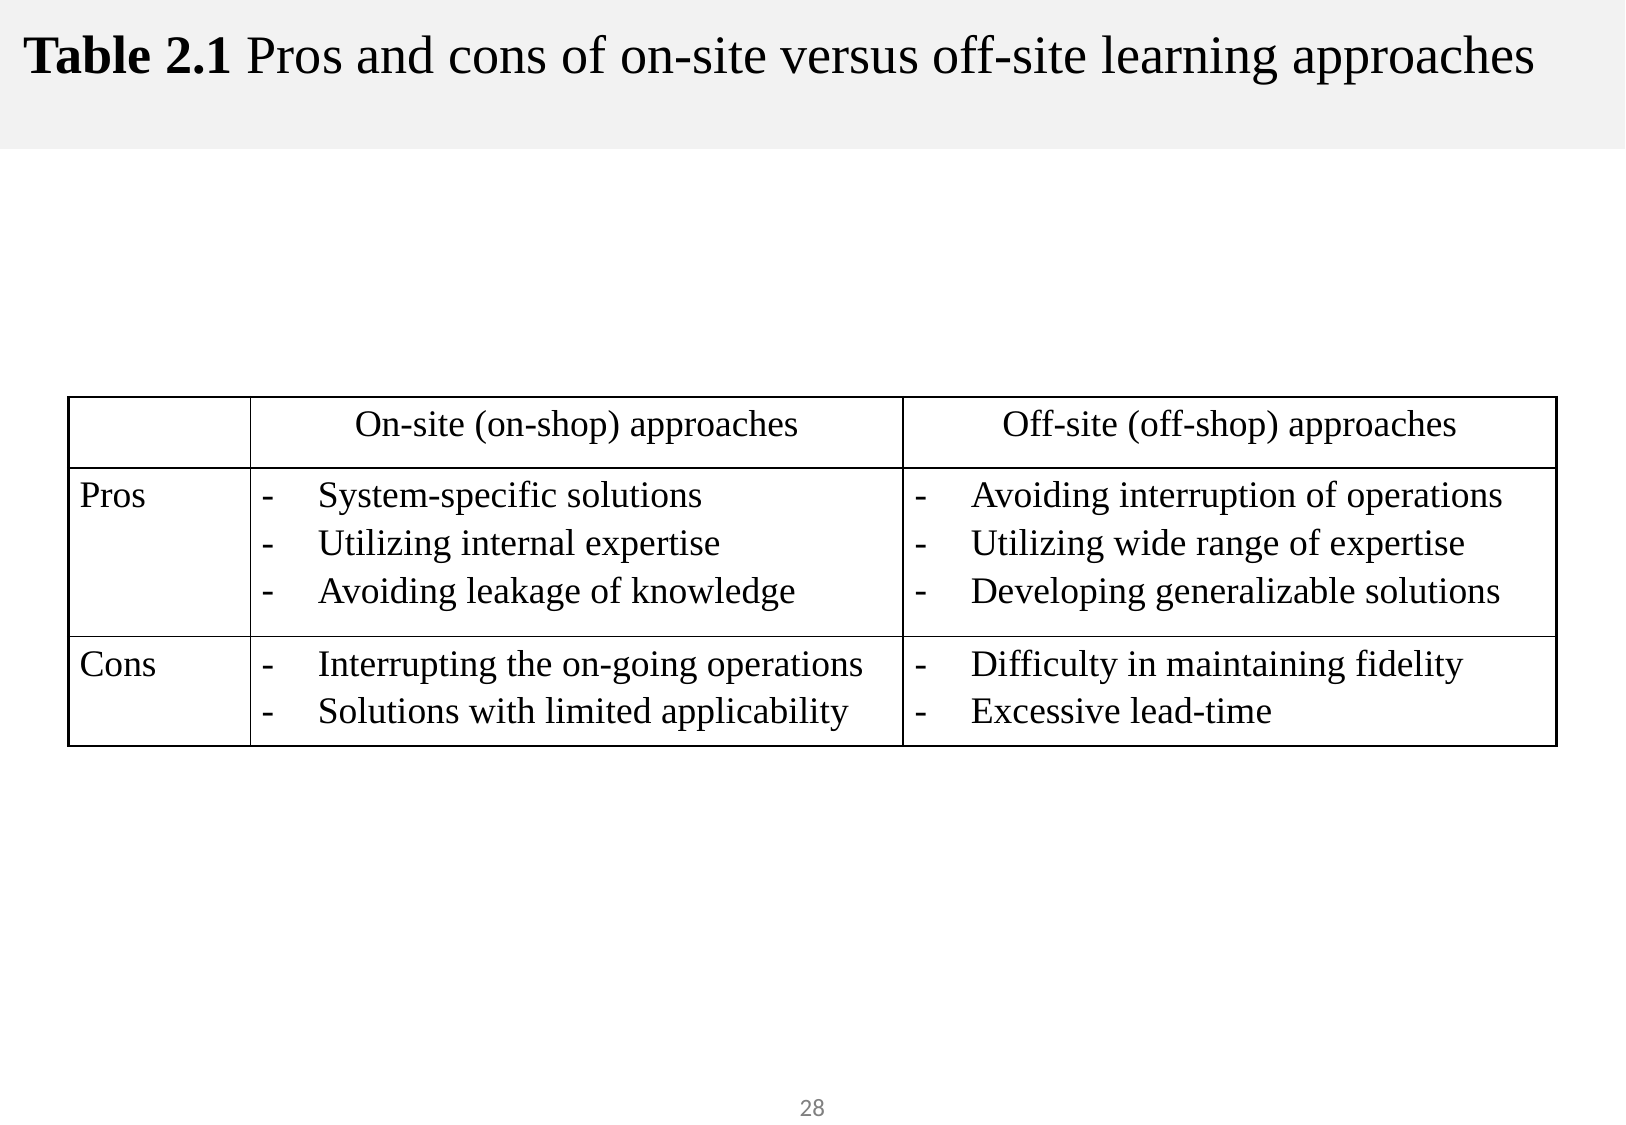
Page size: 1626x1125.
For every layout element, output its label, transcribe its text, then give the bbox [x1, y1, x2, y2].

table_cell Interrupting the on-going operations Solutions with limited applicability [251, 637, 902, 745]
table_cell System-specific solutions Utilizing internal expertise Avoiding leakage of knowledge [251, 469, 902, 636]
table_header Off-site (off-shop) approaches [904, 398, 1555, 467]
table_header On-site (on-shop) approaches [251, 398, 902, 467]
table_cell Cons [70, 637, 250, 745]
table_cell Pros [70, 469, 250, 636]
table_header [70, 398, 250, 467]
table_cell Avoiding interruption of operations Utilizing wide range of expertise Developing generalizable solutions [904, 469, 1555, 636]
table_cell Difficulty in maintaining fidelity Excessive lead-time [904, 637, 1555, 745]
text_box Table 2.1 Pros and cons of on-site versus off-site learning approaches [9, 11, 1625, 105]
